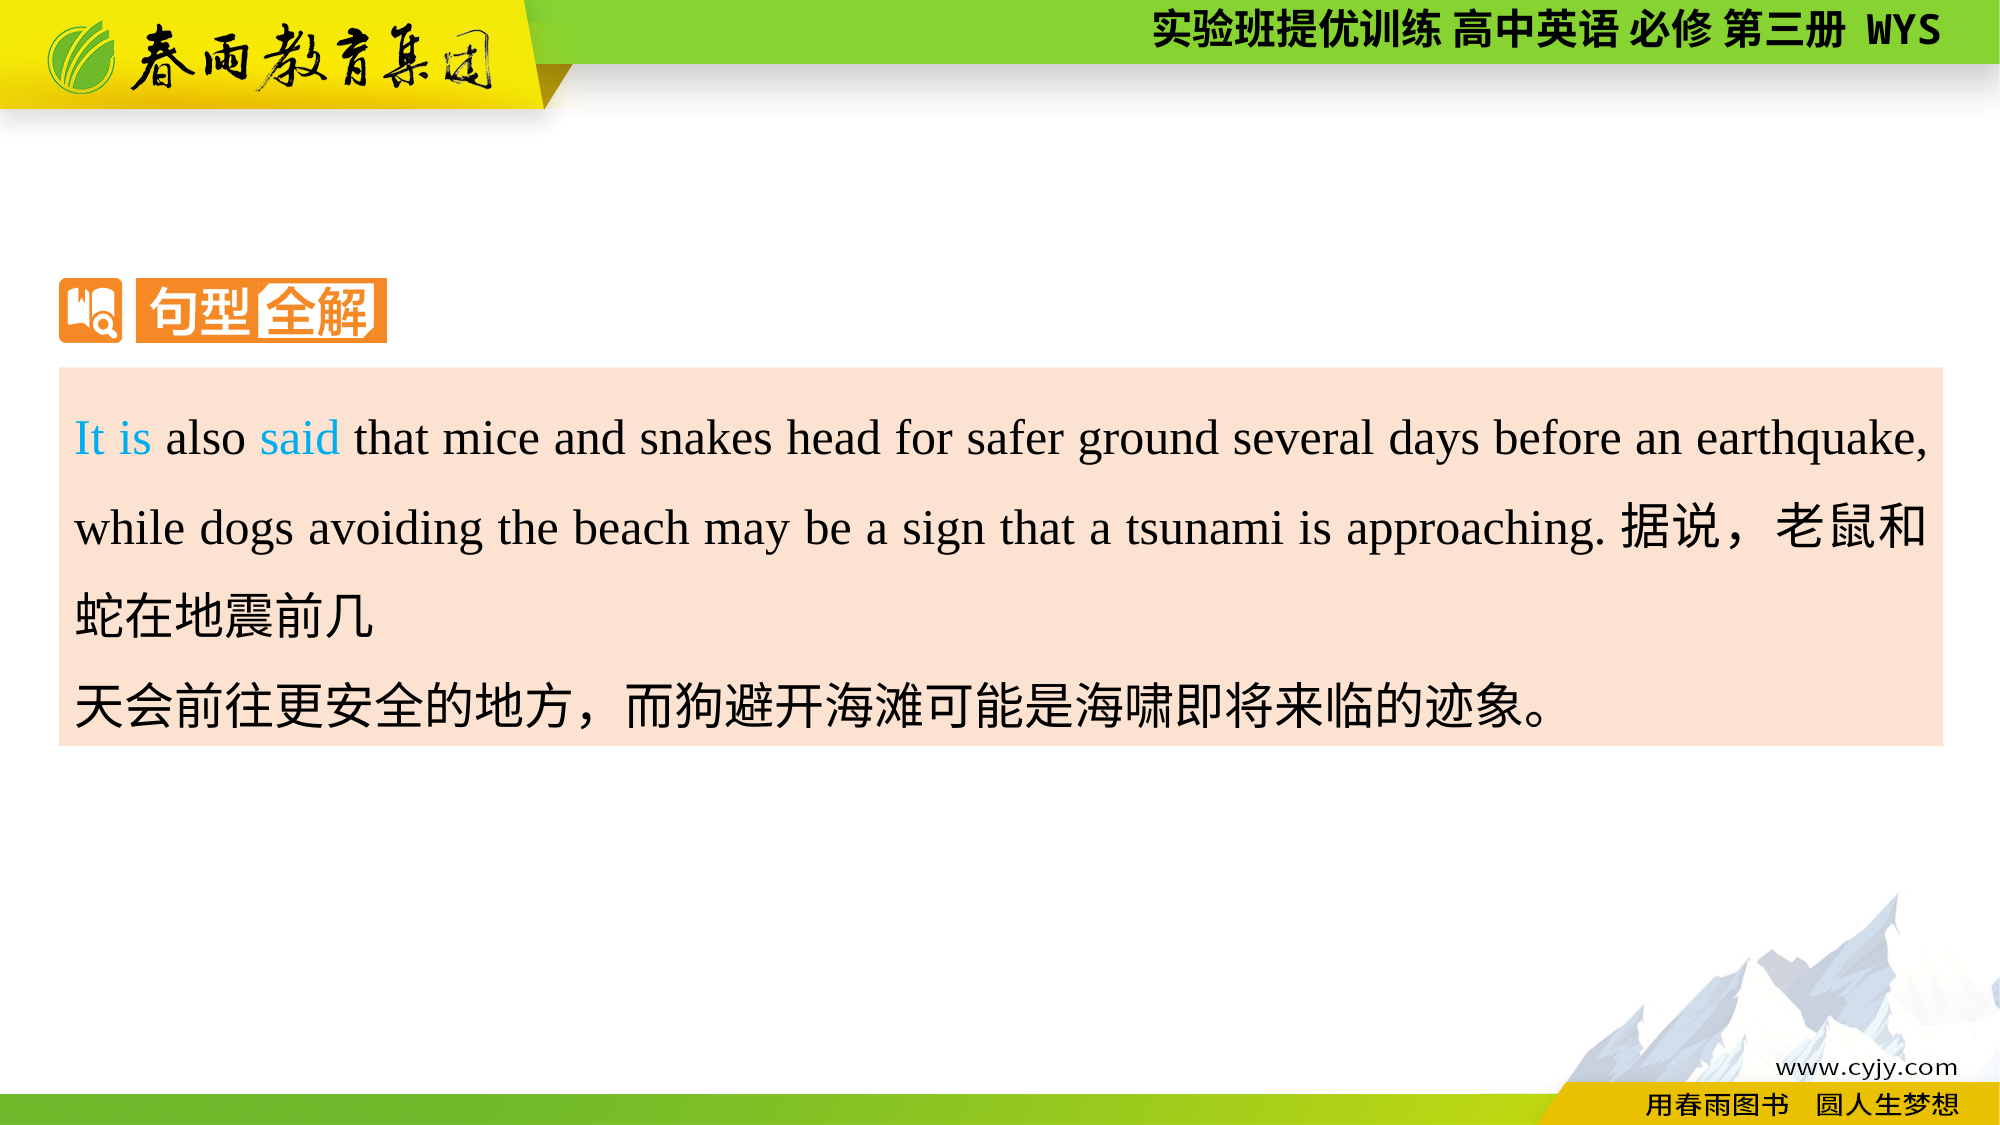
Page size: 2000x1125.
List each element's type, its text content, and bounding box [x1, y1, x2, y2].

picture [0, 0, 2000, 1125]
list It is also said that mice and snakes head for safer ground several days before an earthquake, while dogs avoiding the beach may be a sign that a tsunami is approaching.据说，老鼠和蛇在地震前几 天会前往更安全的地方，而狗避开海滩可能是海啸即将来临的迹象。 [59, 367, 1944, 746]
